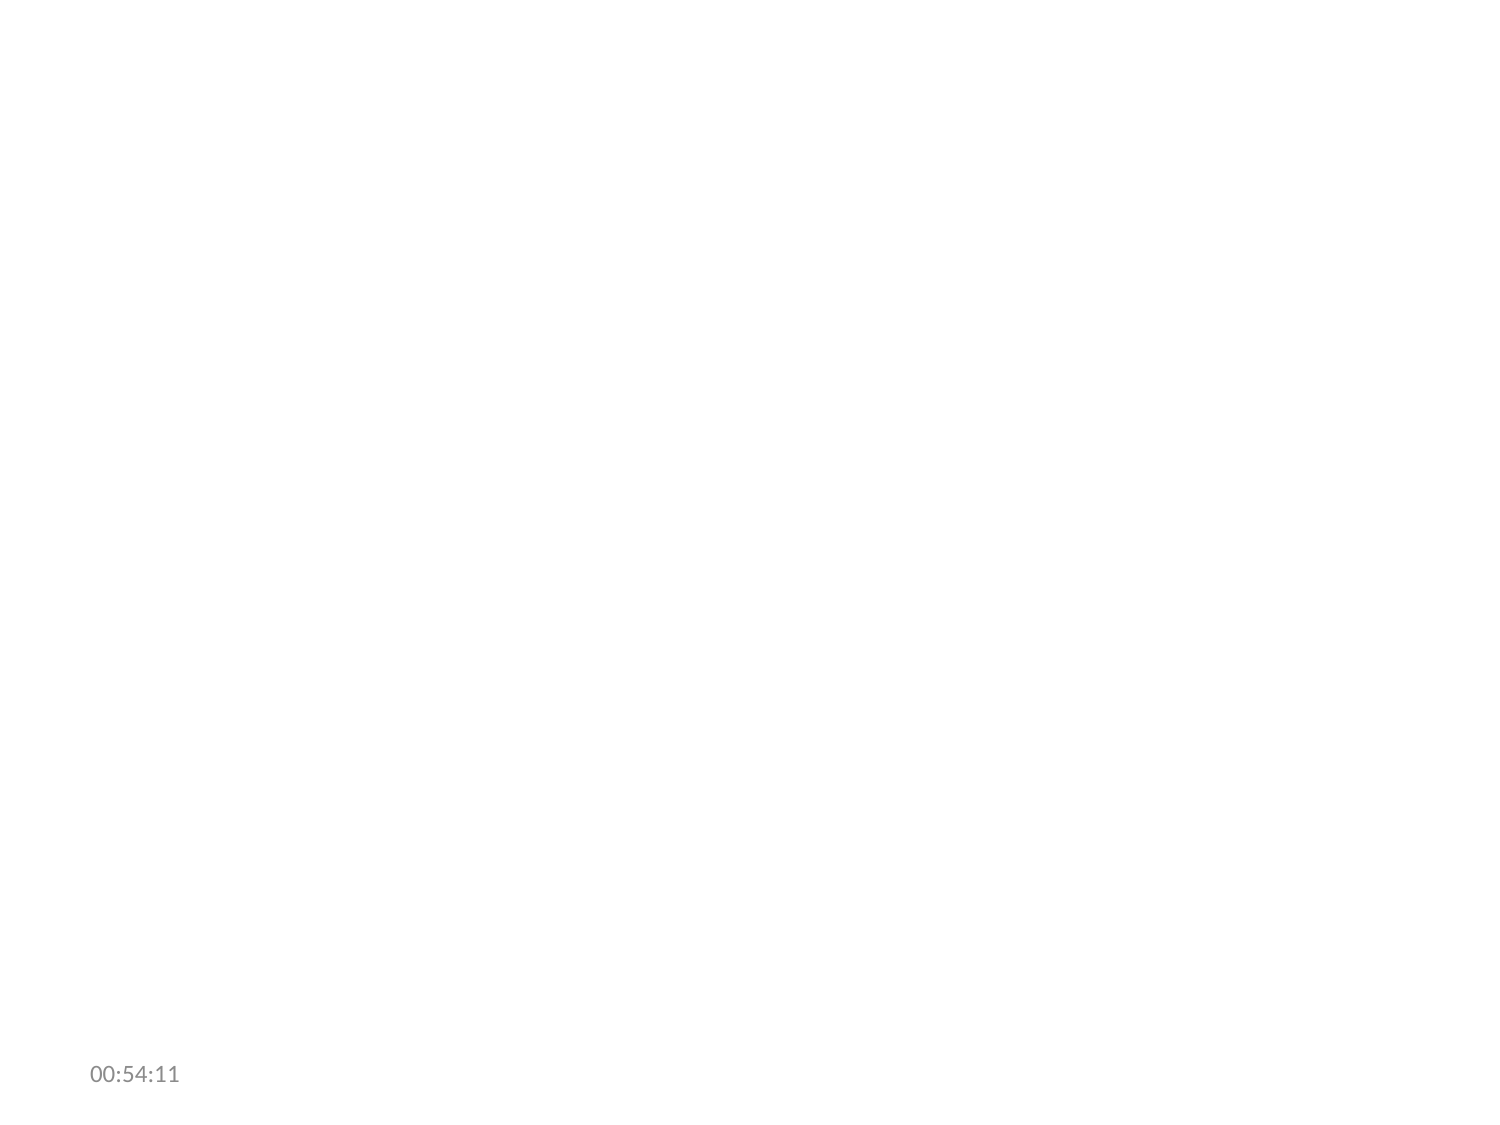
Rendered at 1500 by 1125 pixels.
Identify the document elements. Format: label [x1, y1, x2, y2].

slide_number [75, 1042, 425, 1103]
